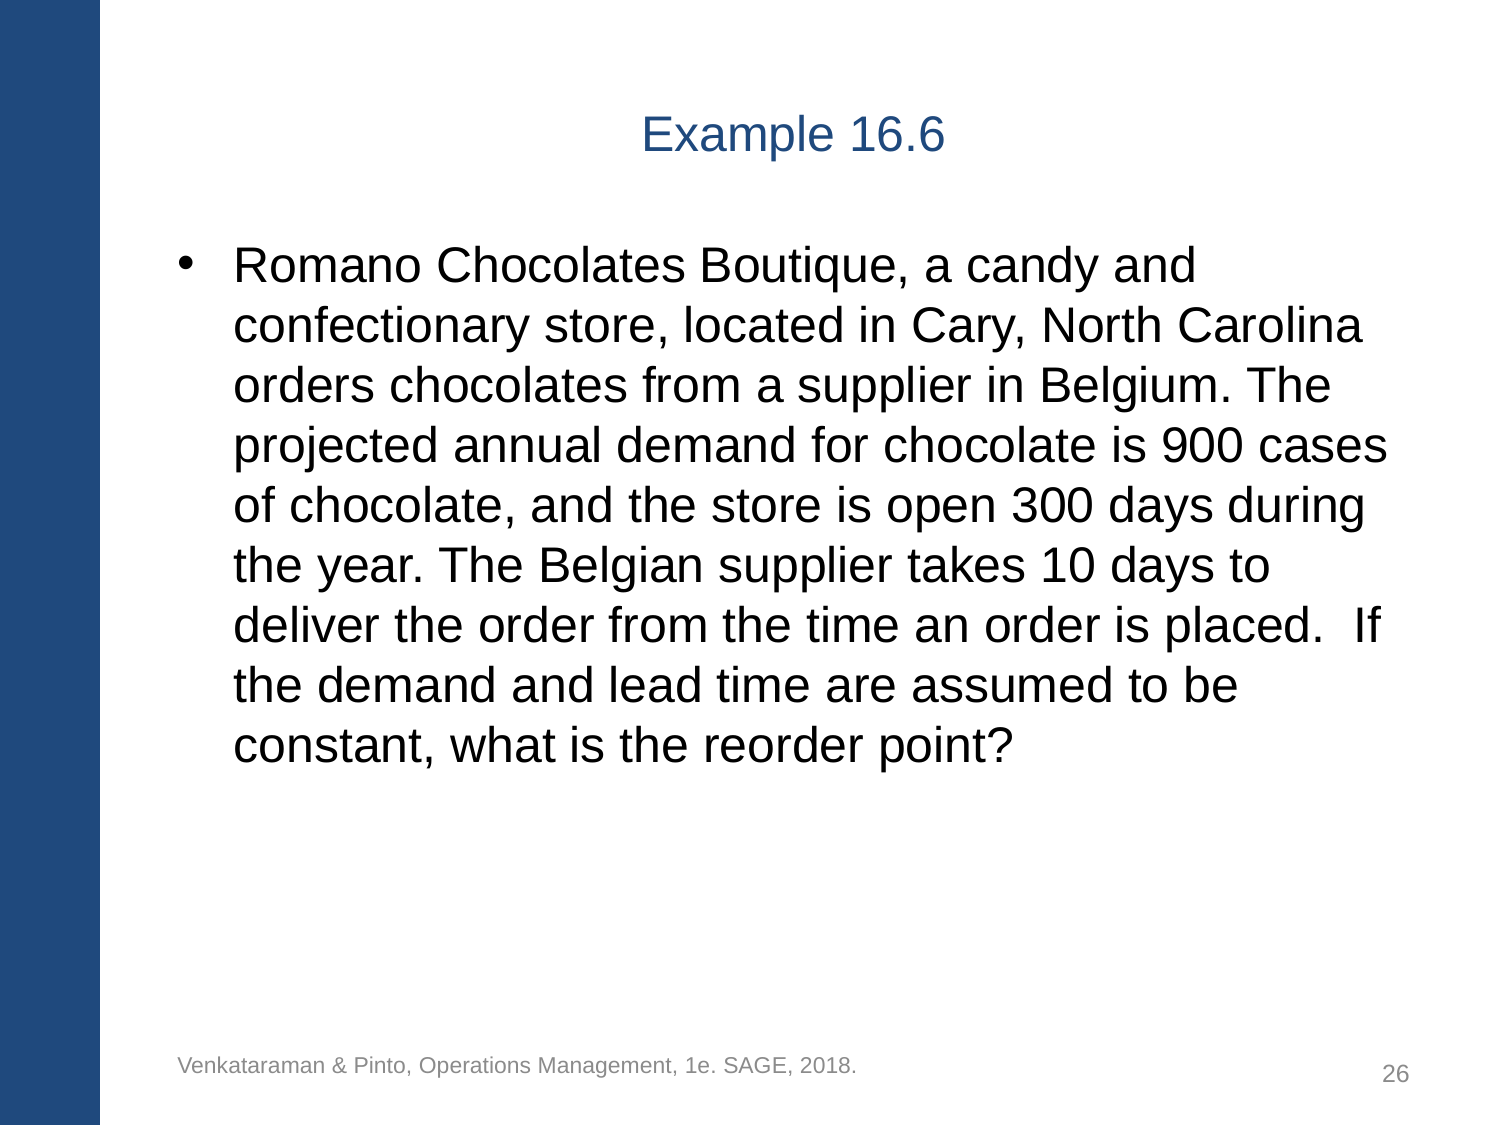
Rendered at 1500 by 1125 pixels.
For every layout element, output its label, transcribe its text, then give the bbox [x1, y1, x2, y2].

title Example 16.6 [162, 37, 1425, 224]
footer Venkataraman & Pinto, Operations Management, 1e. SAGE, 2018. [162, 1042, 1313, 1103]
slide_number 26 [1350, 1042, 1425, 1103]
list Romano Chocolates Boutique, a candy and confectionary store, located in Cary, North Carolina orders chocolates from a supplier in Belgium. The projected annual demand for chocolate is 900 cases of chocolate, and the store is open 300 days during the year. The Belgian supplier takes 10 days to deliver the order from the time an order is placed. If the demand and lead time are assumed to be constant, what is the reorder point? [162, 224, 1425, 1025]
